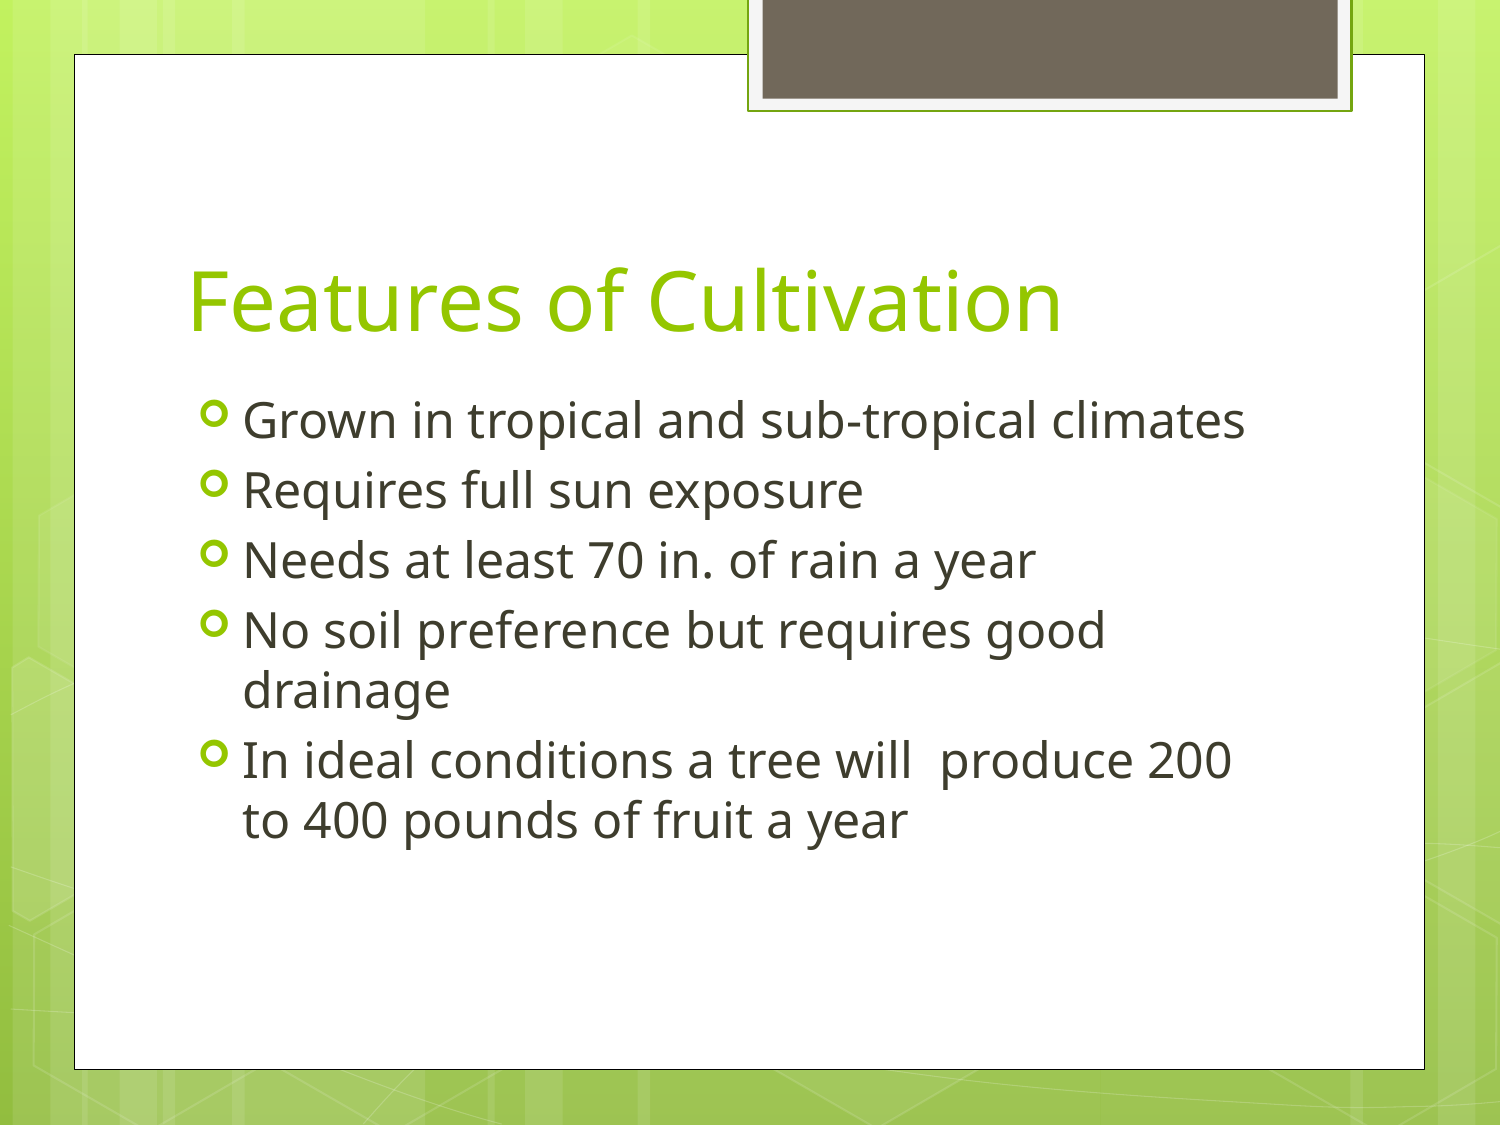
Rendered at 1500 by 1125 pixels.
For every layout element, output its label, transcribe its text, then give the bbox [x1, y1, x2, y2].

list Grown in tropical and sub-tropical climates Requires full sun exposure Needs at least 70 in. of rain a year No soil preference but requires good drainage In ideal conditions a tree will produce 200 to 400 pounds of fruit a year [171, 381, 1283, 957]
title Features of Cultivation [171, 168, 1324, 357]
